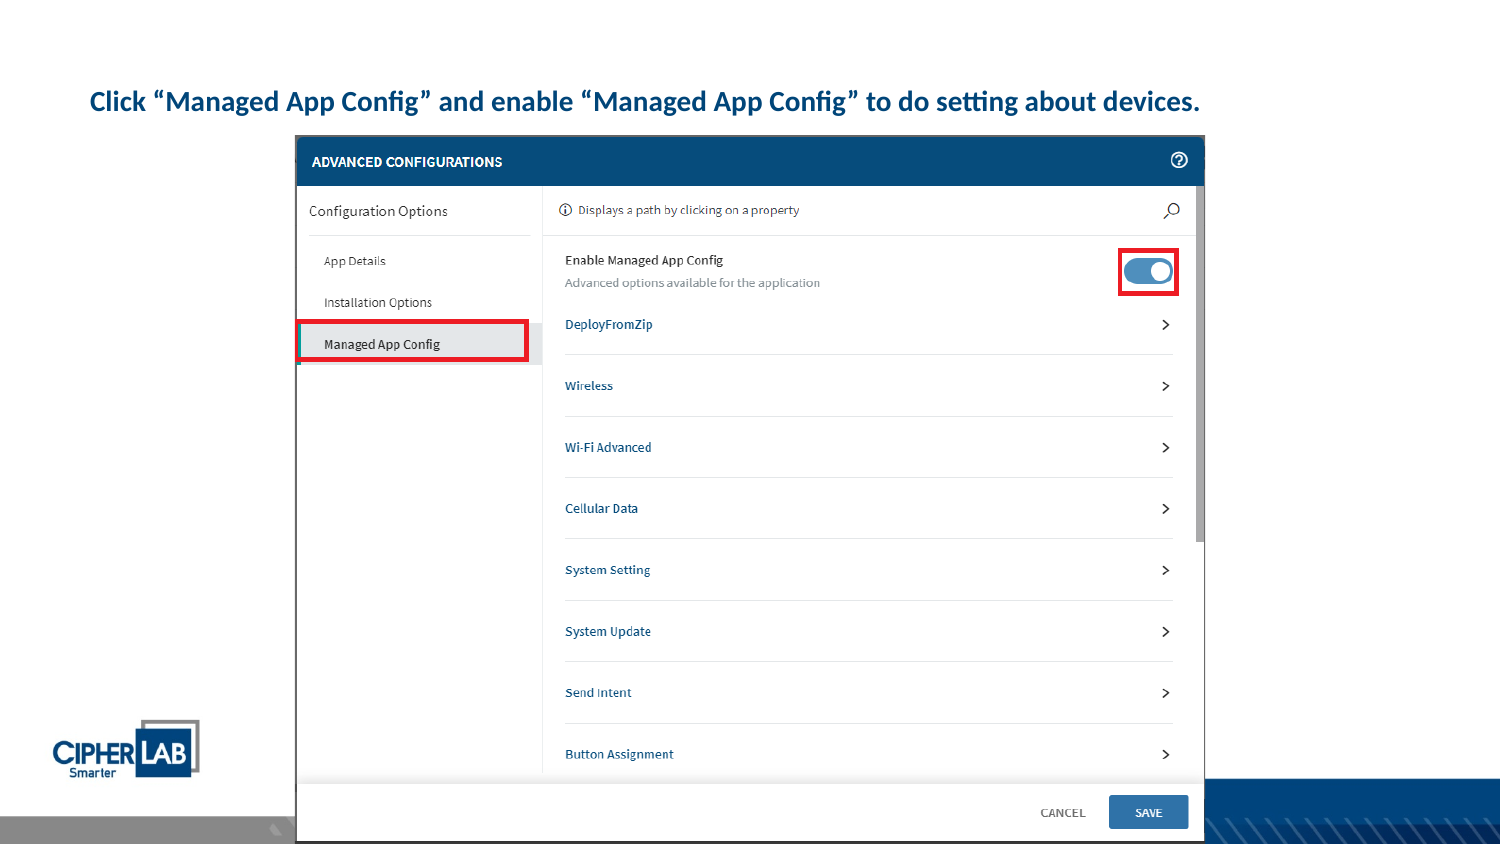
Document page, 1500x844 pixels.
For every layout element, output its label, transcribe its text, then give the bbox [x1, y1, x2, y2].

title Click “Managed App Config” and enable “Managed App Config” to do setting about devices. [75, 33, 1447, 175]
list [294, 134, 1206, 844]
picture [0, 0, 1500, 844]
